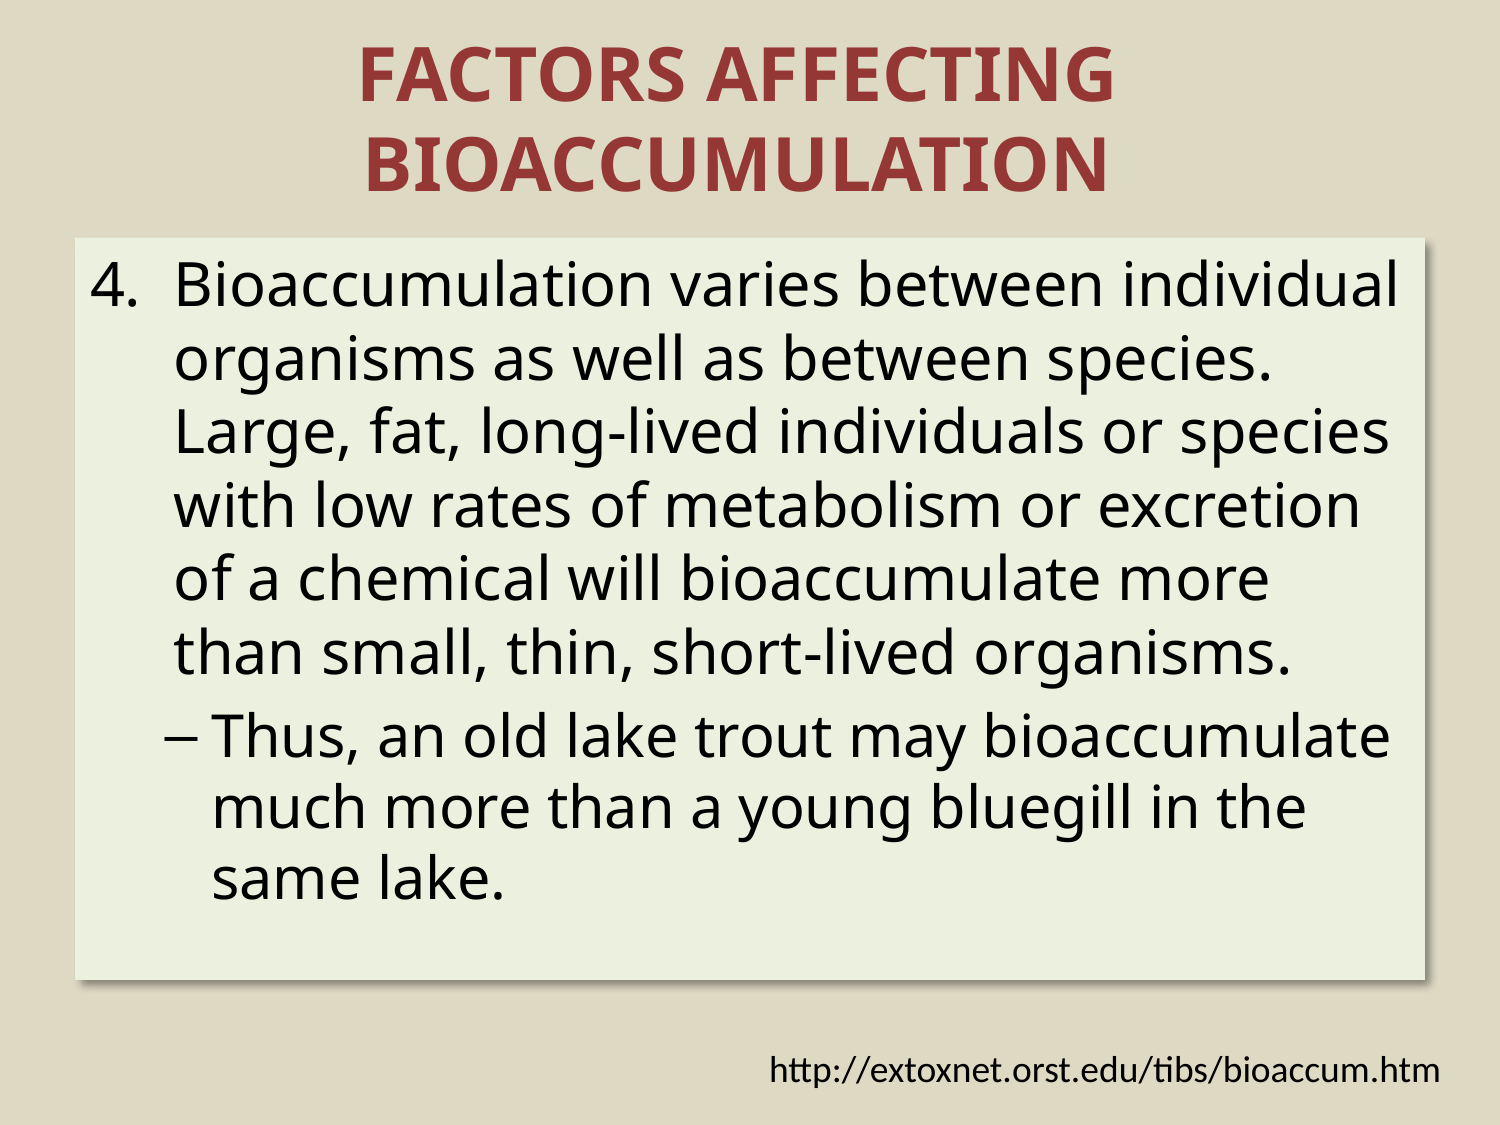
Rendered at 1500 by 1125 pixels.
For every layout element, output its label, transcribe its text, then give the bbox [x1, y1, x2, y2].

title FACTORS AFFECTING BIOACCUMULATION [0, 0, 1475, 233]
text_box http://extoxnet.orst.edu/tibs/bioaccum.htm [754, 1037, 1457, 1098]
list Bioaccumulation varies between individual organisms as well as between species. Large, fat, long-lived individuals or species with low rates of metabolism or excretion of a chemical will bioaccumulate more than small, thin, short-lived organisms. Thus, an old lake trout may bioaccumulate much more than a young bluegill in the same lake. [75, 237, 1425, 980]
